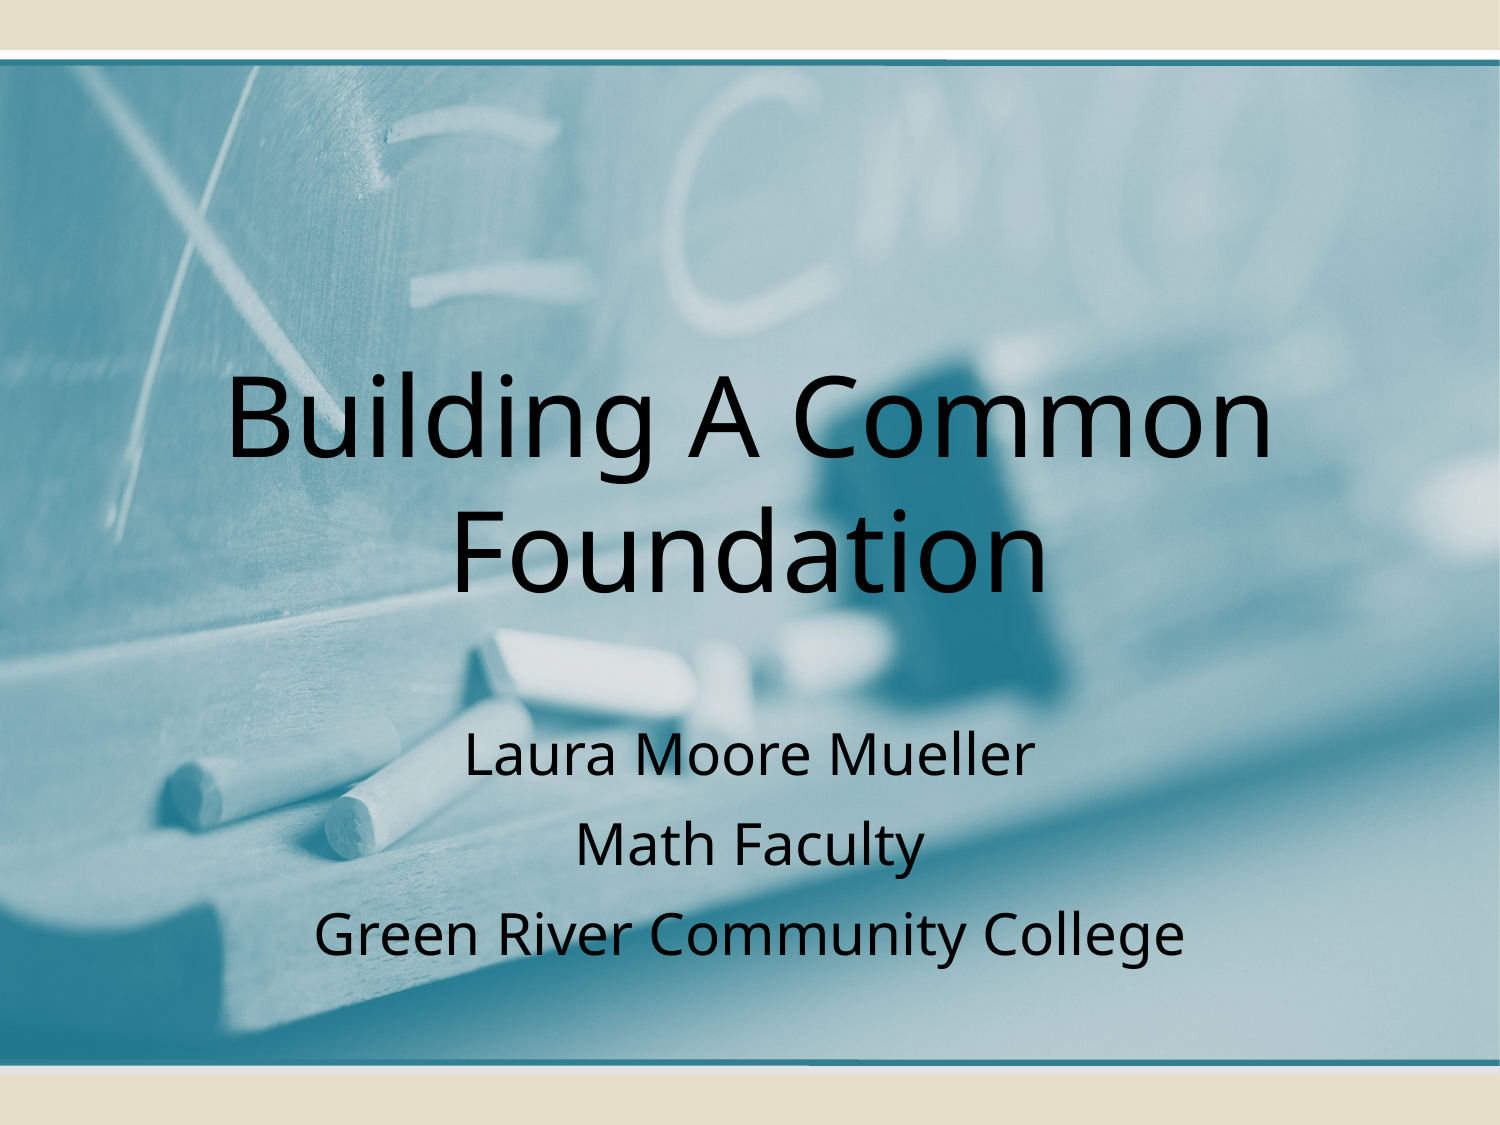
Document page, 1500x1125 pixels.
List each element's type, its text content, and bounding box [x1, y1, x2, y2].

subtitle Laura Moore Mueller Math Faculty Green River Community College [225, 687, 1275, 975]
title Building A Common Foundation [112, 337, 1388, 561]
